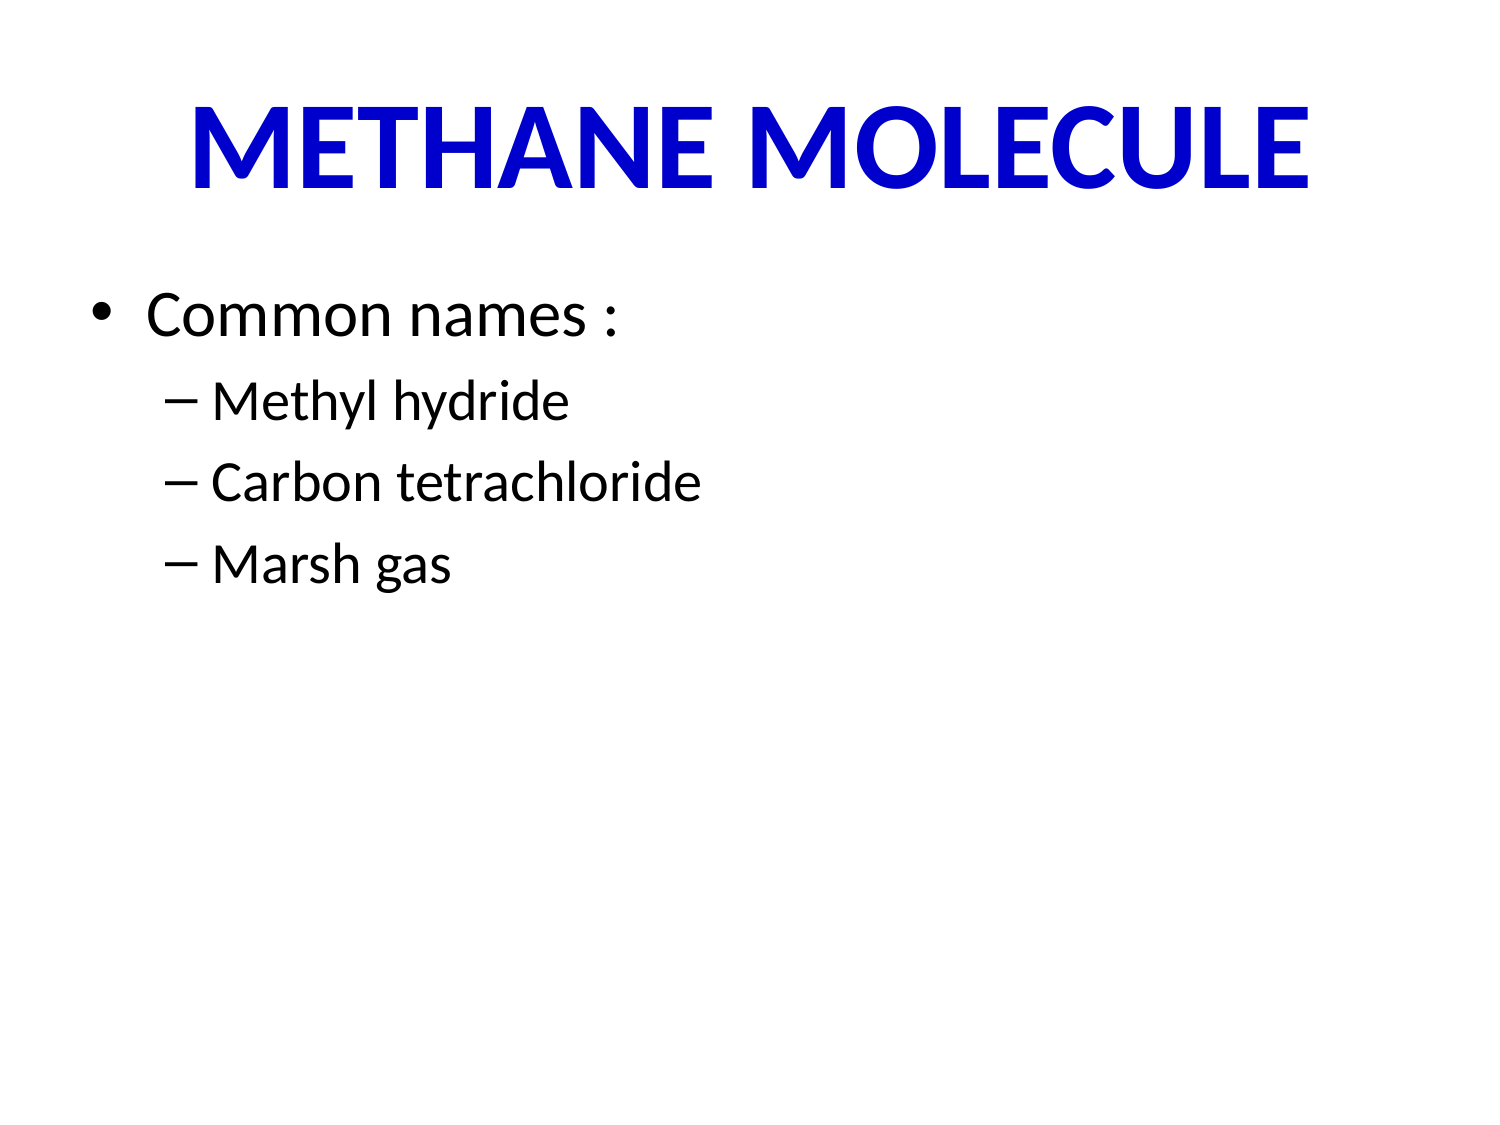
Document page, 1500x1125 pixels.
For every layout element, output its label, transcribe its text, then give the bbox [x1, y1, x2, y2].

list Common names : Methyl hydride Carbon tetrachloride Marsh gas [75, 262, 1425, 1005]
title METHANE MOLECULE [75, 45, 1425, 233]
